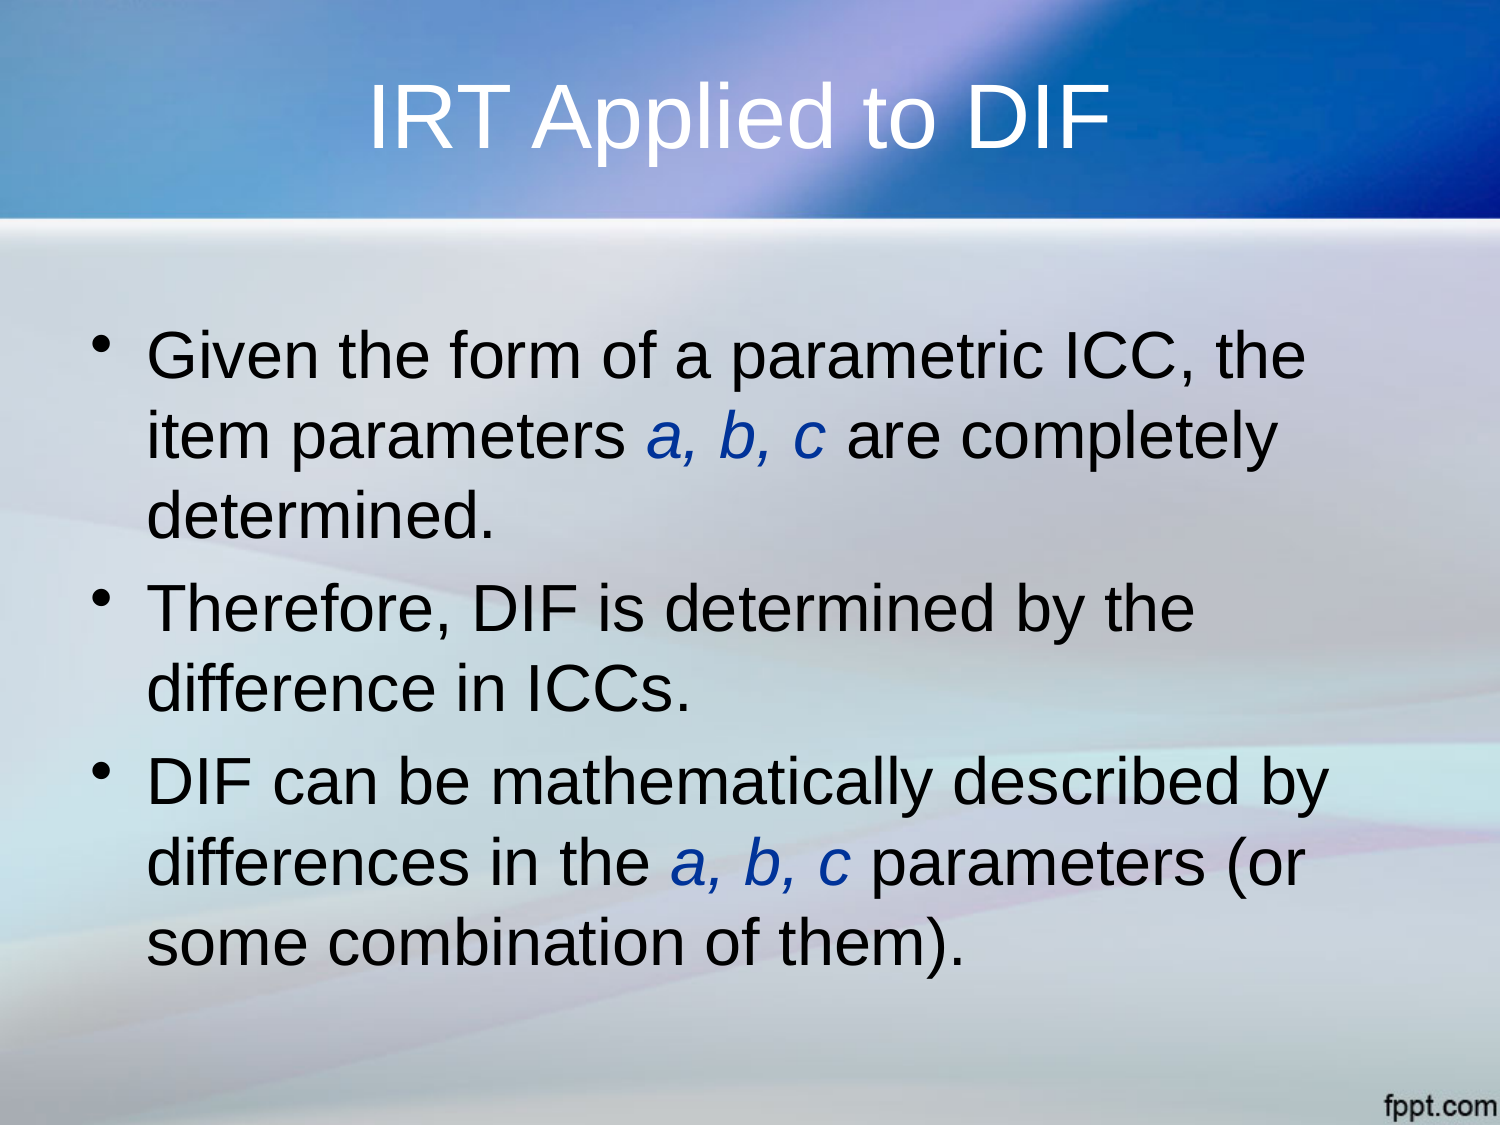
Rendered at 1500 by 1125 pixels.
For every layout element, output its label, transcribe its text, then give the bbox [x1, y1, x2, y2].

list Given the form of a parametric ICC, the item parameters a, b, c are completely determined. Therefore, DIF is determined by the difference in ICCs. DIF can be mathematically described by differences in the a, b, c parameters (or some combination of them). [75, 304, 1425, 1047]
picture [0, 0, 1500, 1125]
title IRT Applied to DIF [64, 31, 1415, 192]
